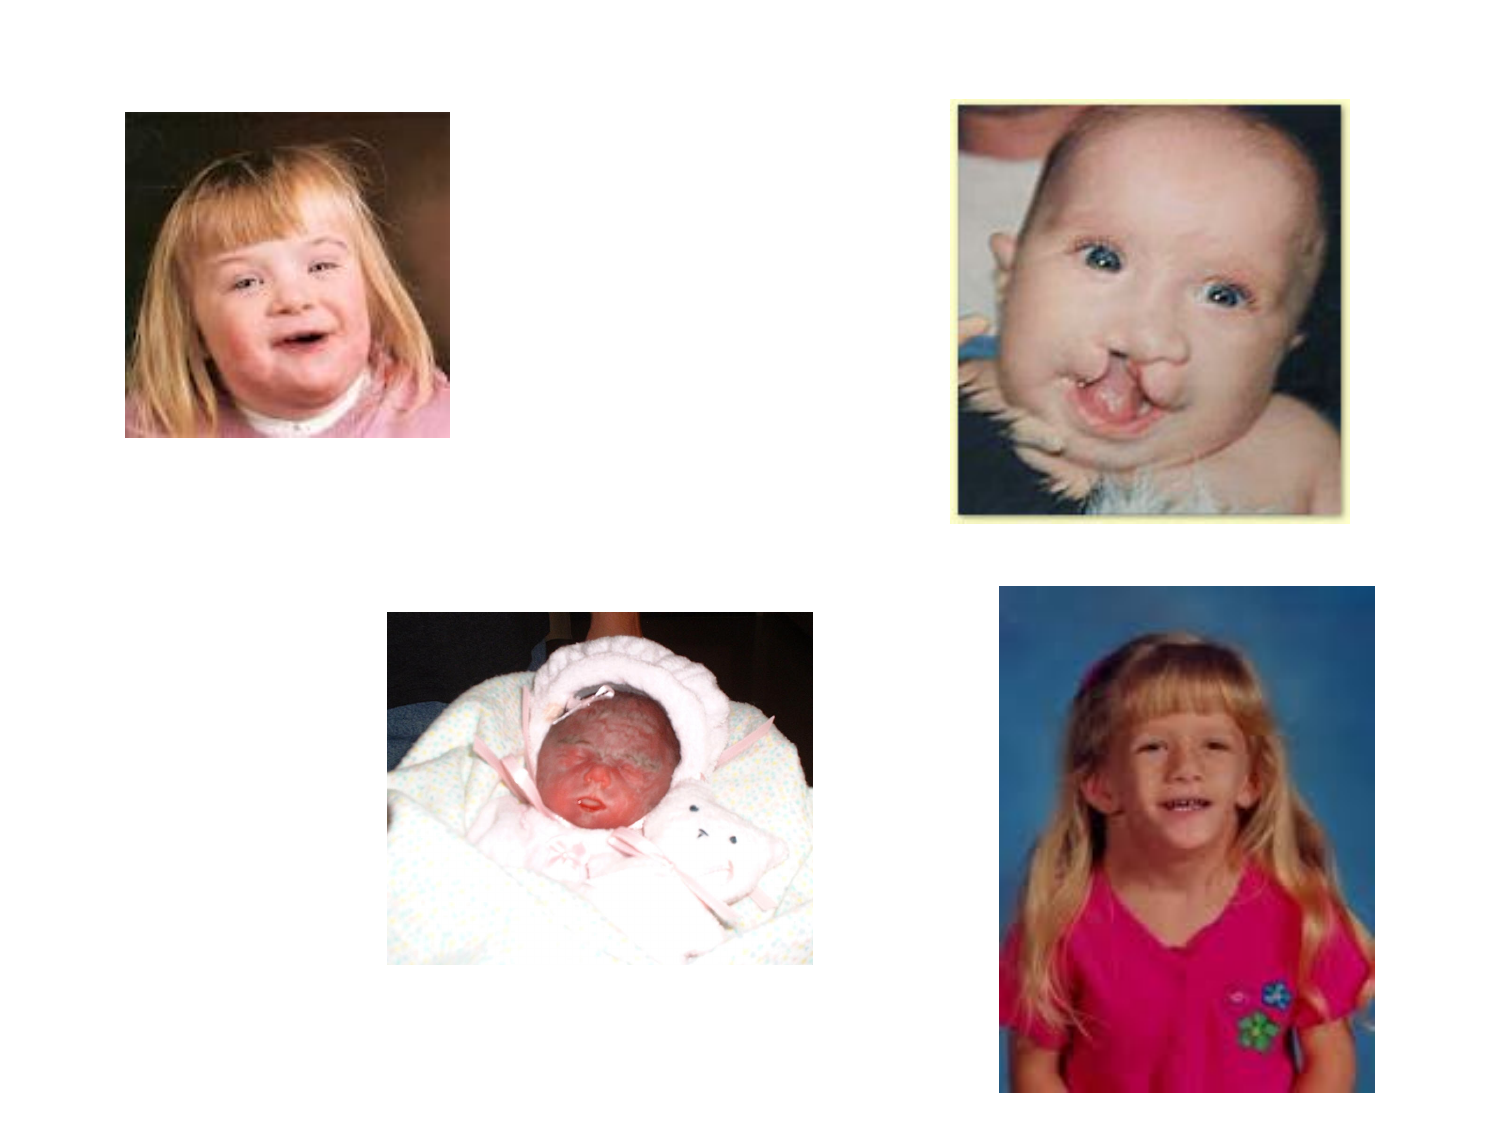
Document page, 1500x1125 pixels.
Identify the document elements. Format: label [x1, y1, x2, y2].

picture [949, 99, 1351, 524]
picture [387, 612, 813, 965]
picture [124, 112, 451, 438]
picture [999, 585, 1376, 1093]
